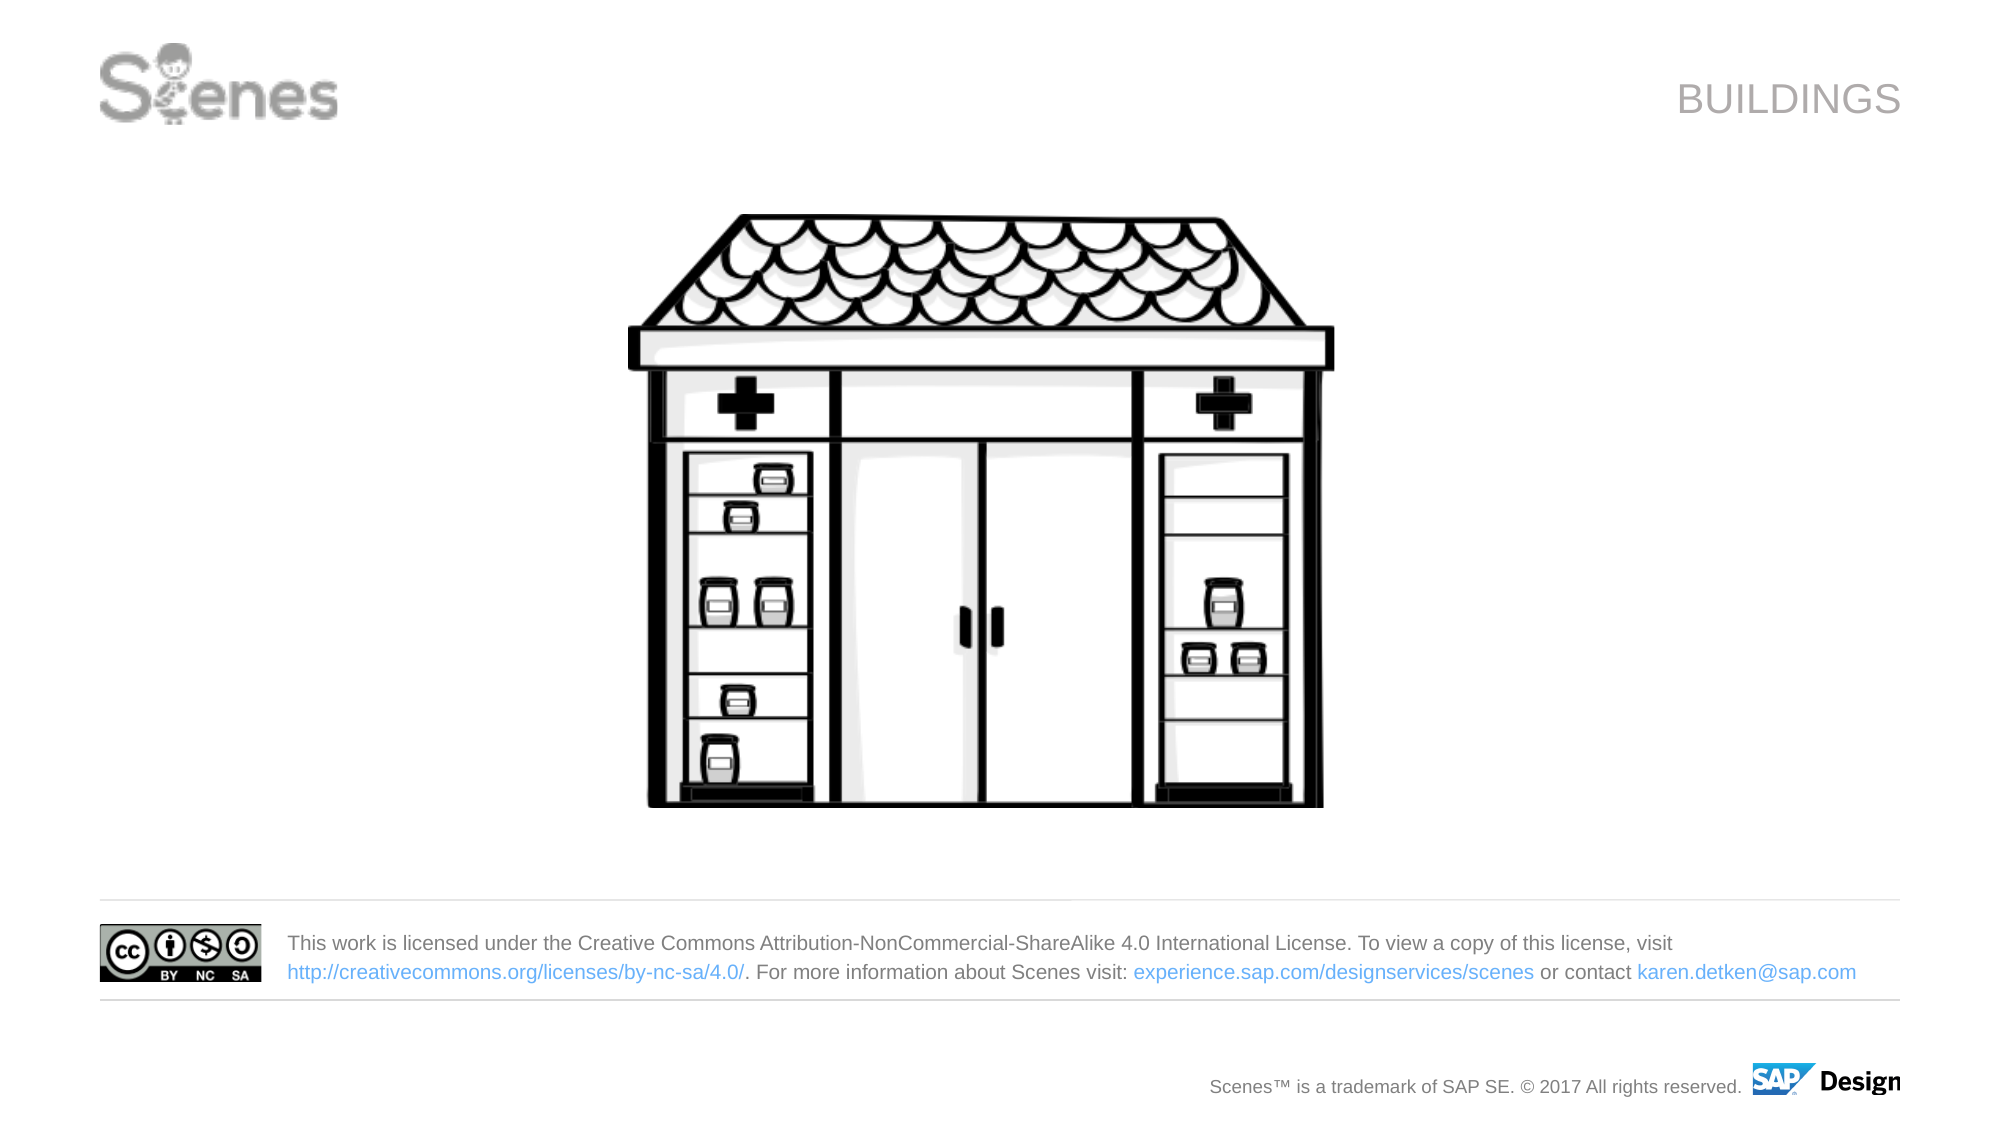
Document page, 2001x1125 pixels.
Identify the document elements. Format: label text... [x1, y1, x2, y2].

picture [628, 213, 1335, 808]
title BUILDINGS [1001, 77, 1902, 116]
